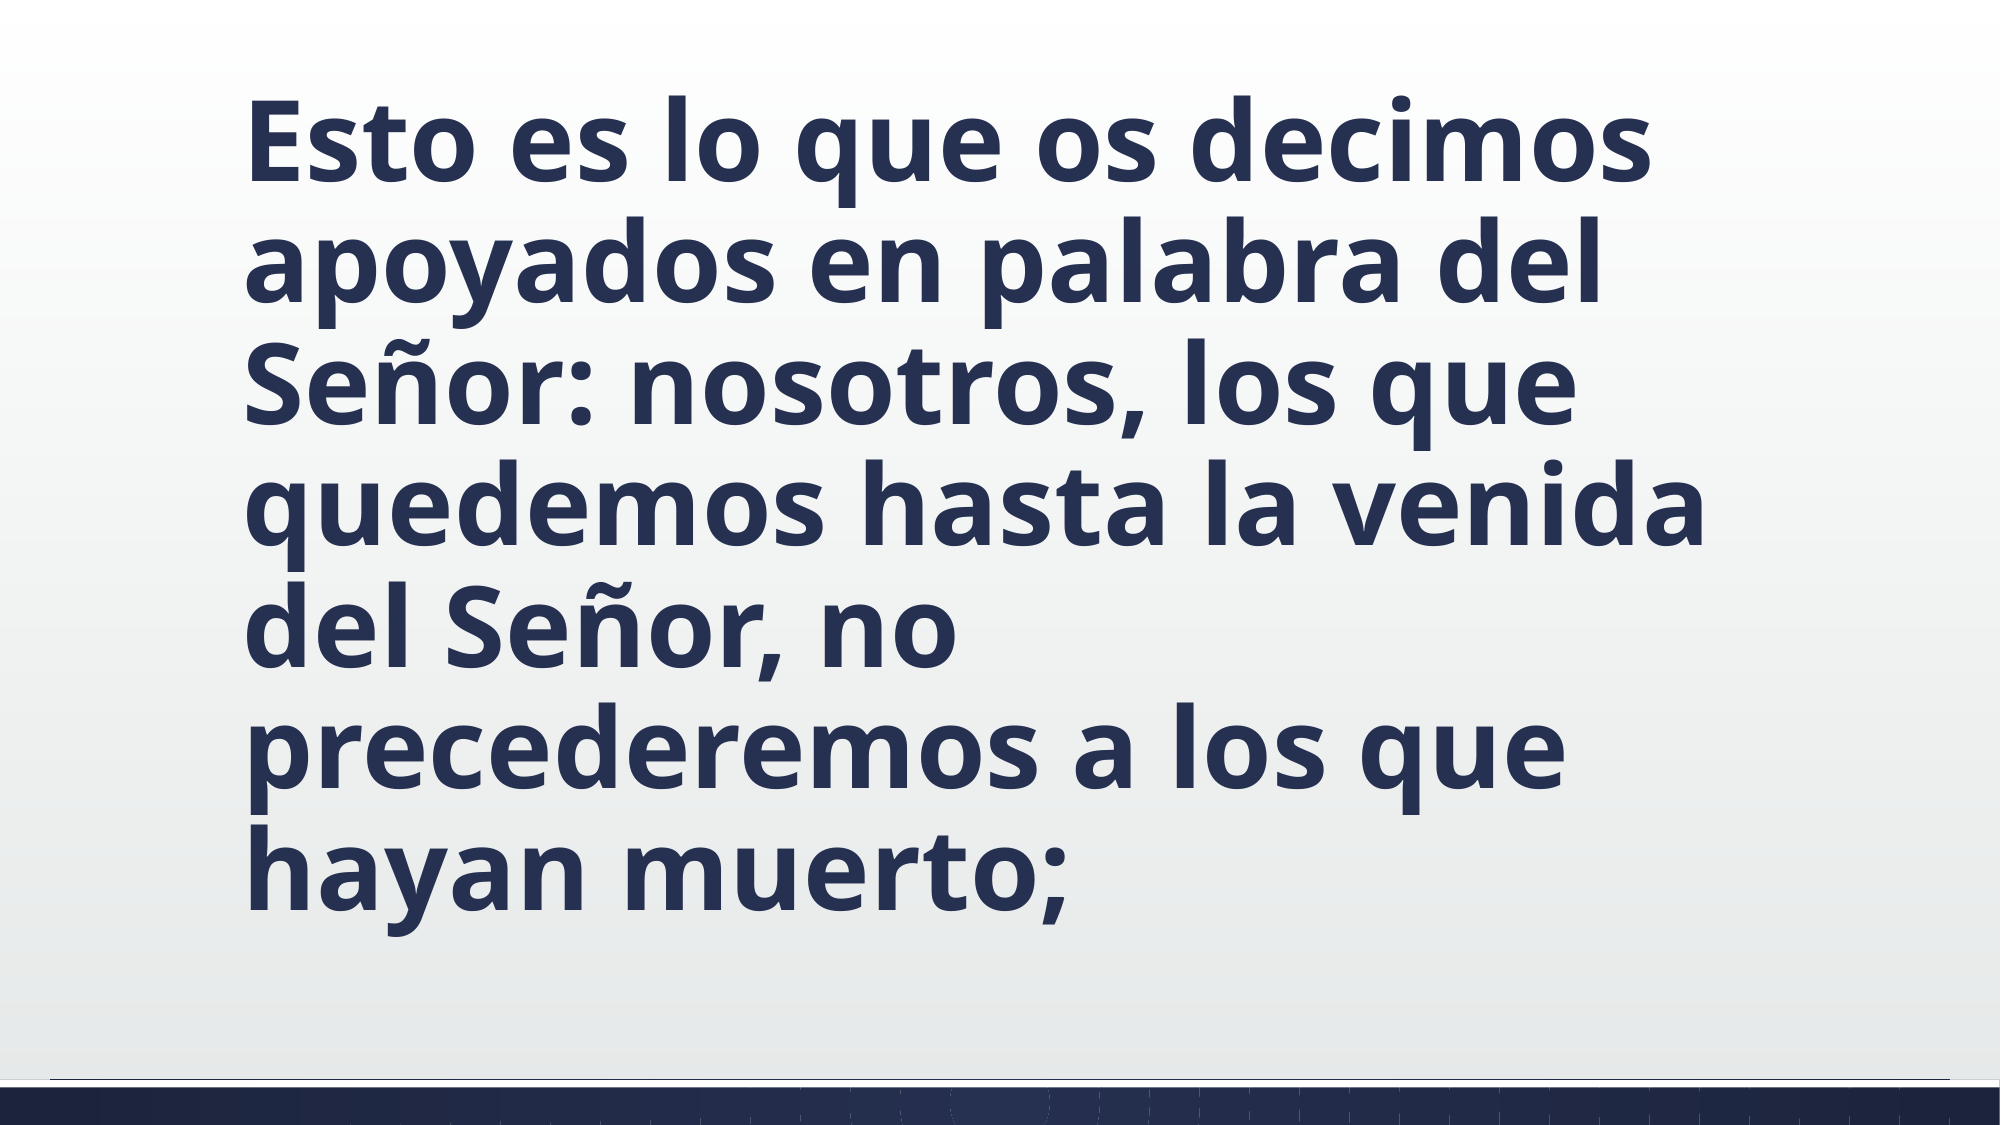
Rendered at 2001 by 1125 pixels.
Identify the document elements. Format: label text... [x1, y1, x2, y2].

list Esto es lo que os decimos apoyados en palabra del Señor: nosotros, los que quedemos hasta la venida del Señor, no precederemos a los que hayan muerto; [219, 76, 1780, 990]
